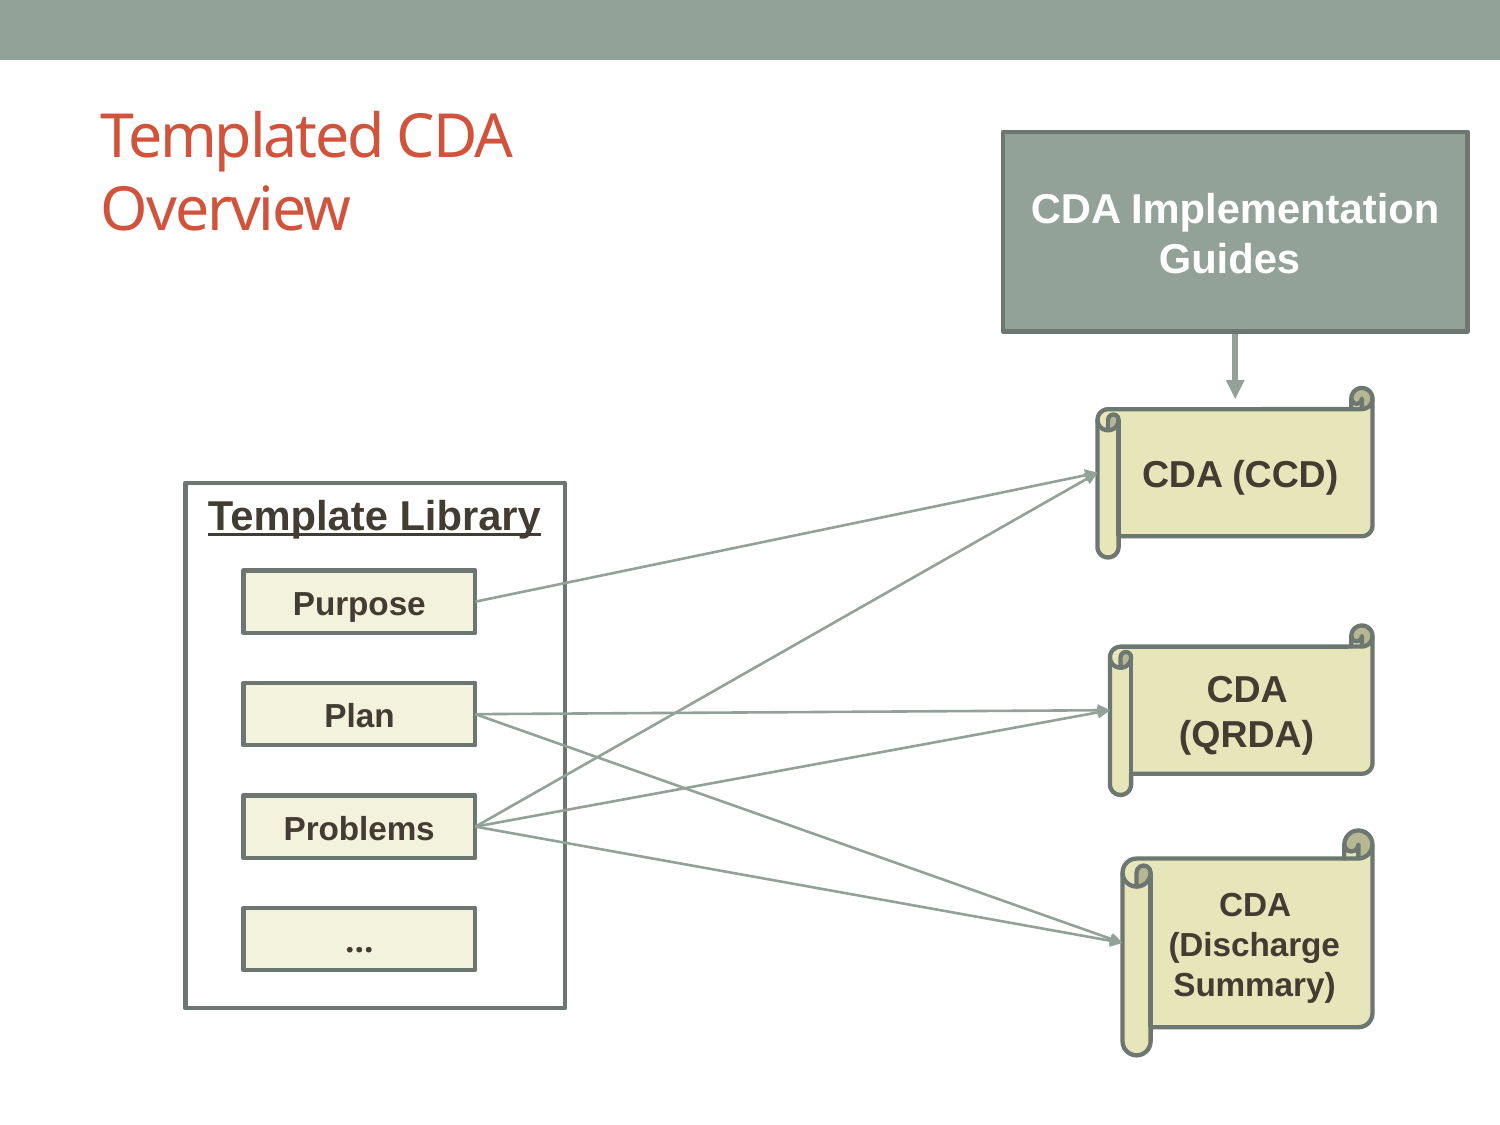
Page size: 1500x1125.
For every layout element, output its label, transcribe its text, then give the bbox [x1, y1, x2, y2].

text_box Plan [241, 681, 472, 747]
text_box CDA (Discharge Summary) [1120, 828, 1375, 1058]
text_box Template Library [169, 468, 481, 560]
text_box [1118, 713, 1123, 823]
text_box CDA (QRDA) [1107, 623, 1375, 792]
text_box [475, 709, 1111, 825]
text_box … [241, 906, 477, 972]
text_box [475, 826, 1123, 944]
text_box Purpose [241, 568, 472, 635]
text_box CDA (CCD) [1095, 385, 1375, 560]
text_box CDA Implementation Guides [1001, 130, 1470, 334]
title Templated CDA Overview [85, 87, 1436, 251]
text_box [183, 560, 567, 1010]
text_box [475, 472, 1098, 708]
text_box Problems [241, 793, 471, 860]
